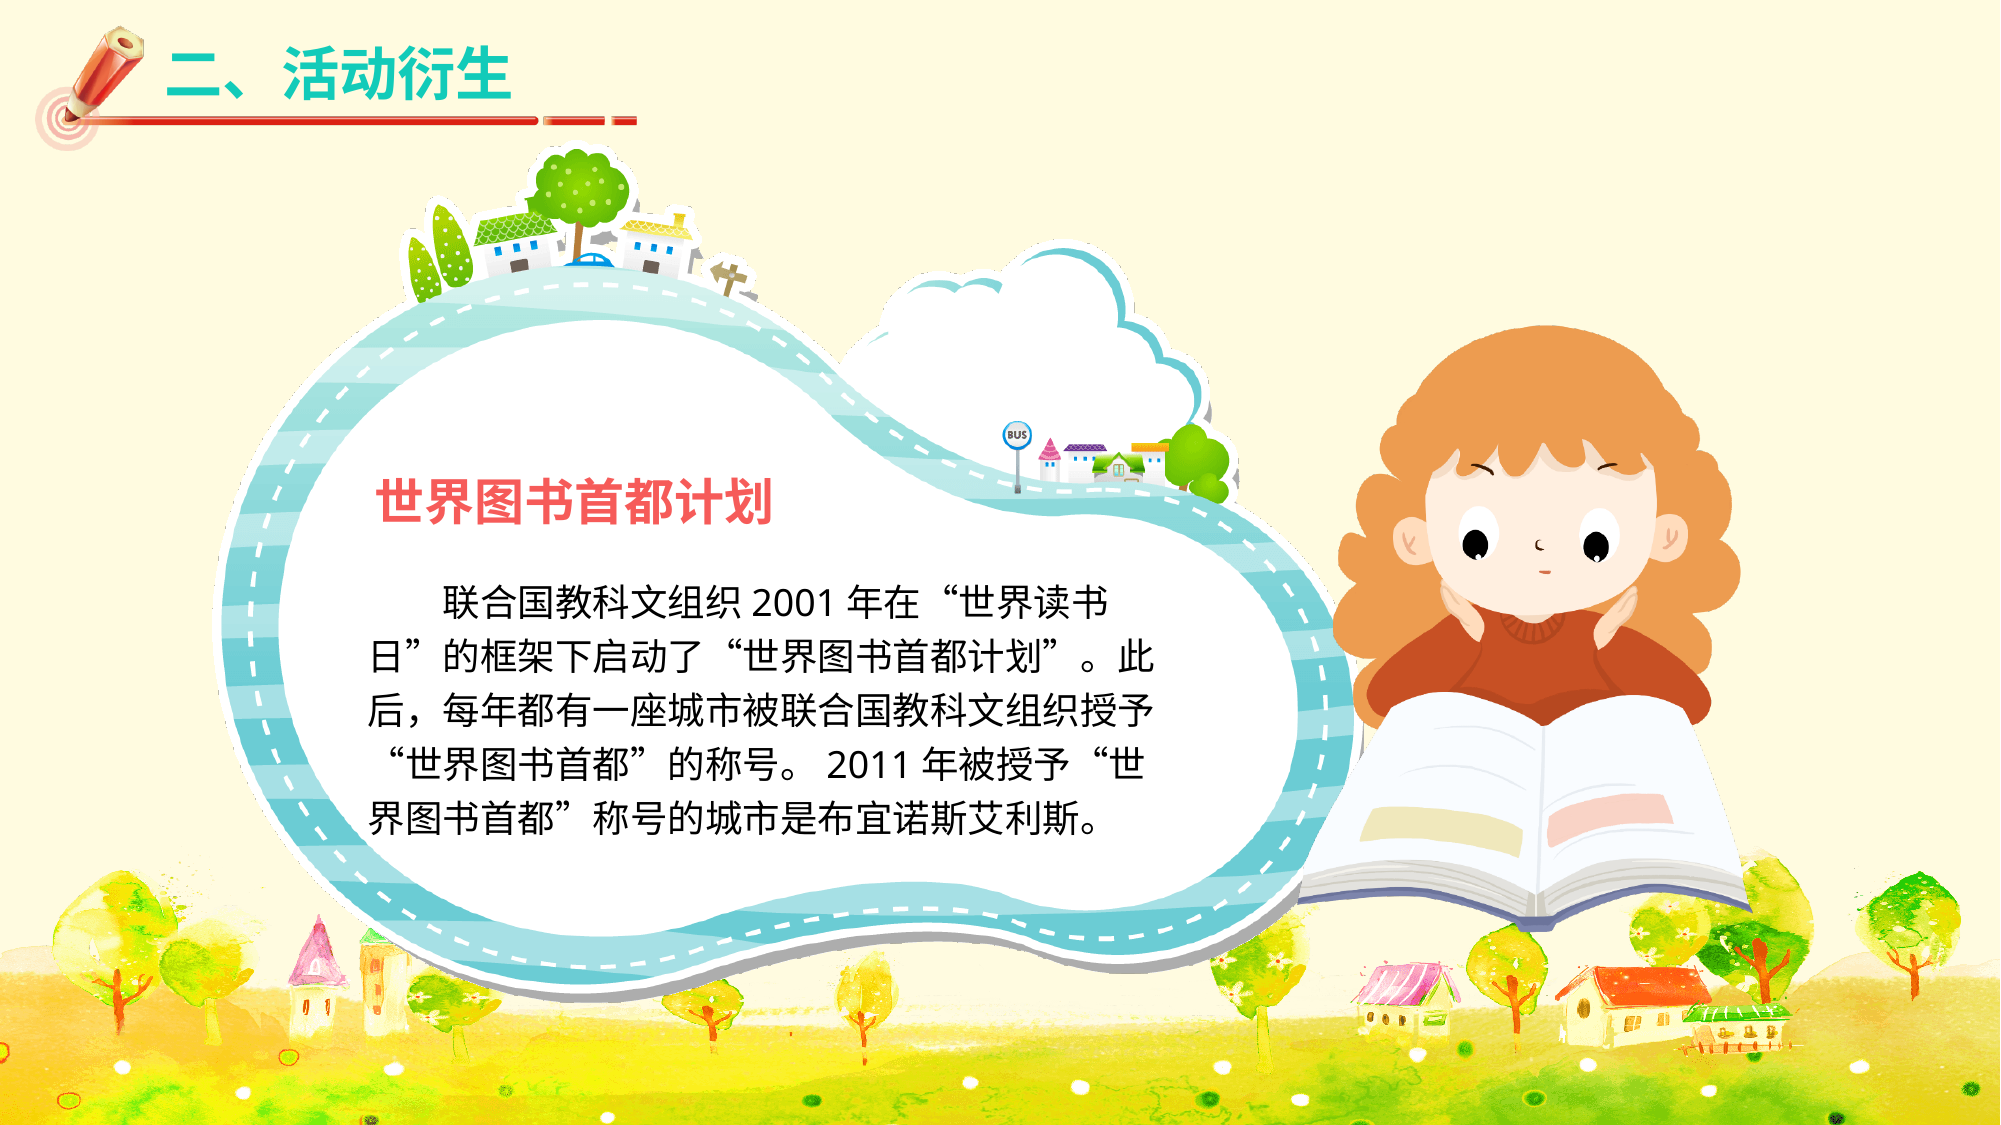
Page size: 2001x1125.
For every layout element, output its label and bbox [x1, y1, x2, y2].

text_box [35, 15, 688, 151]
picture [0, 139, 2000, 1125]
